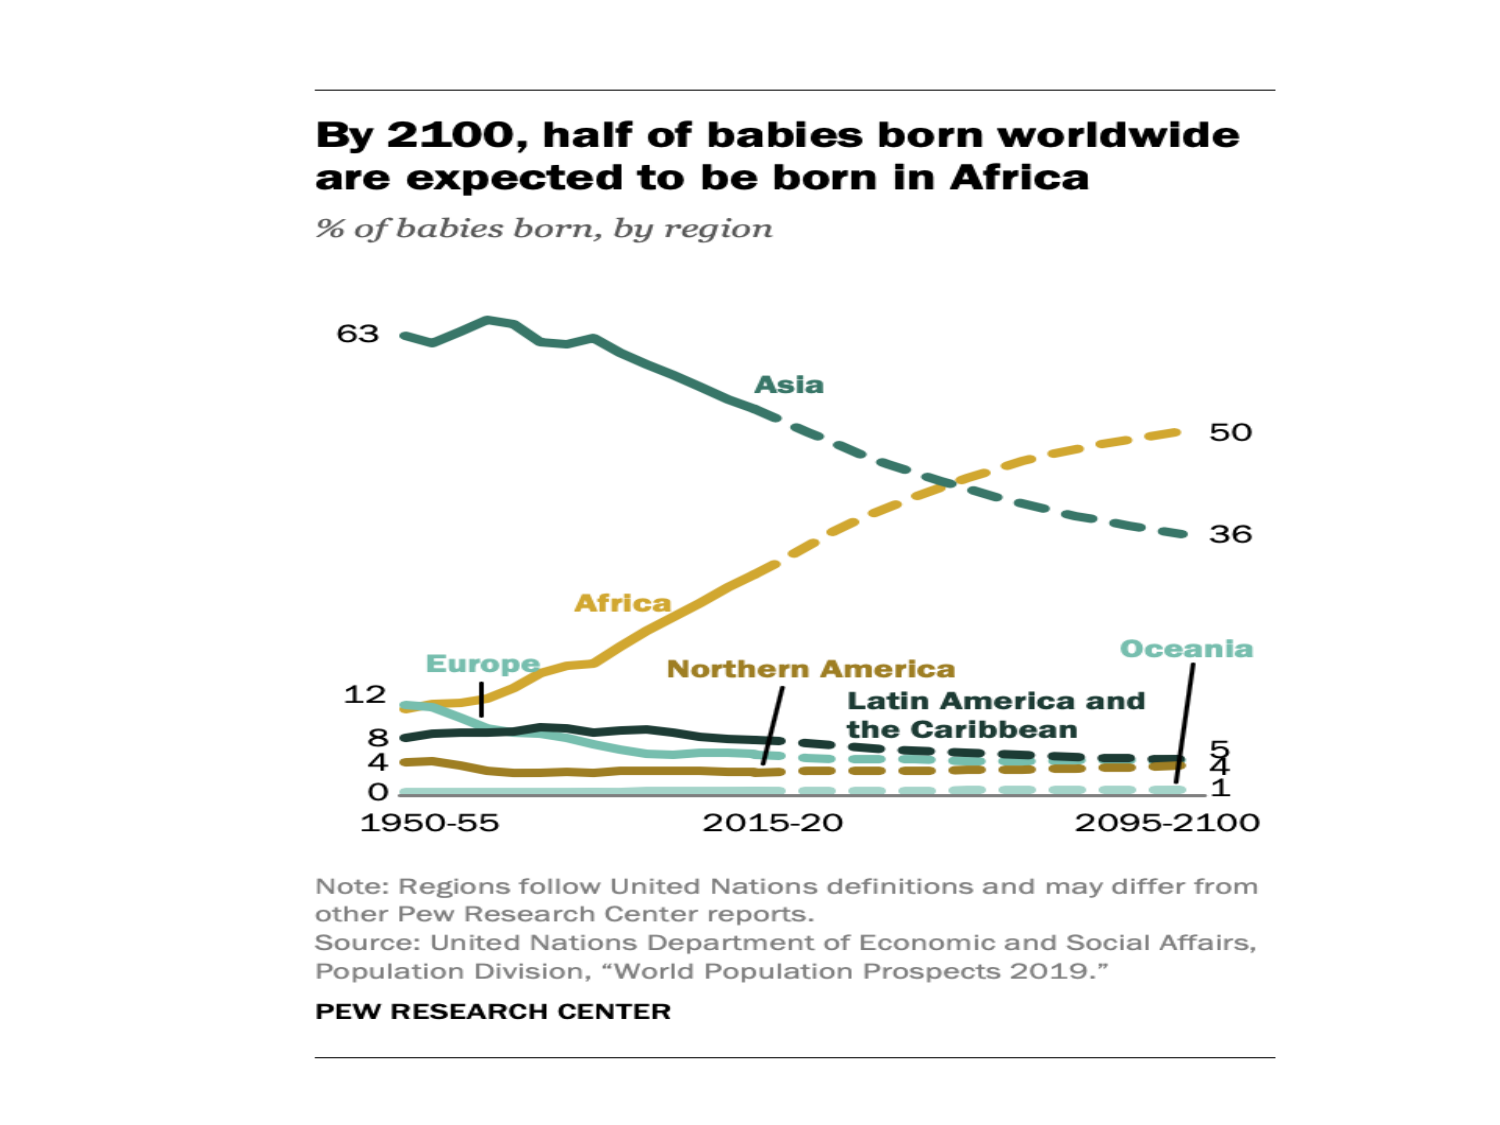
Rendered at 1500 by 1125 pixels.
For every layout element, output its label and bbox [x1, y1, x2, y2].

list [312, 77, 1282, 1071]
